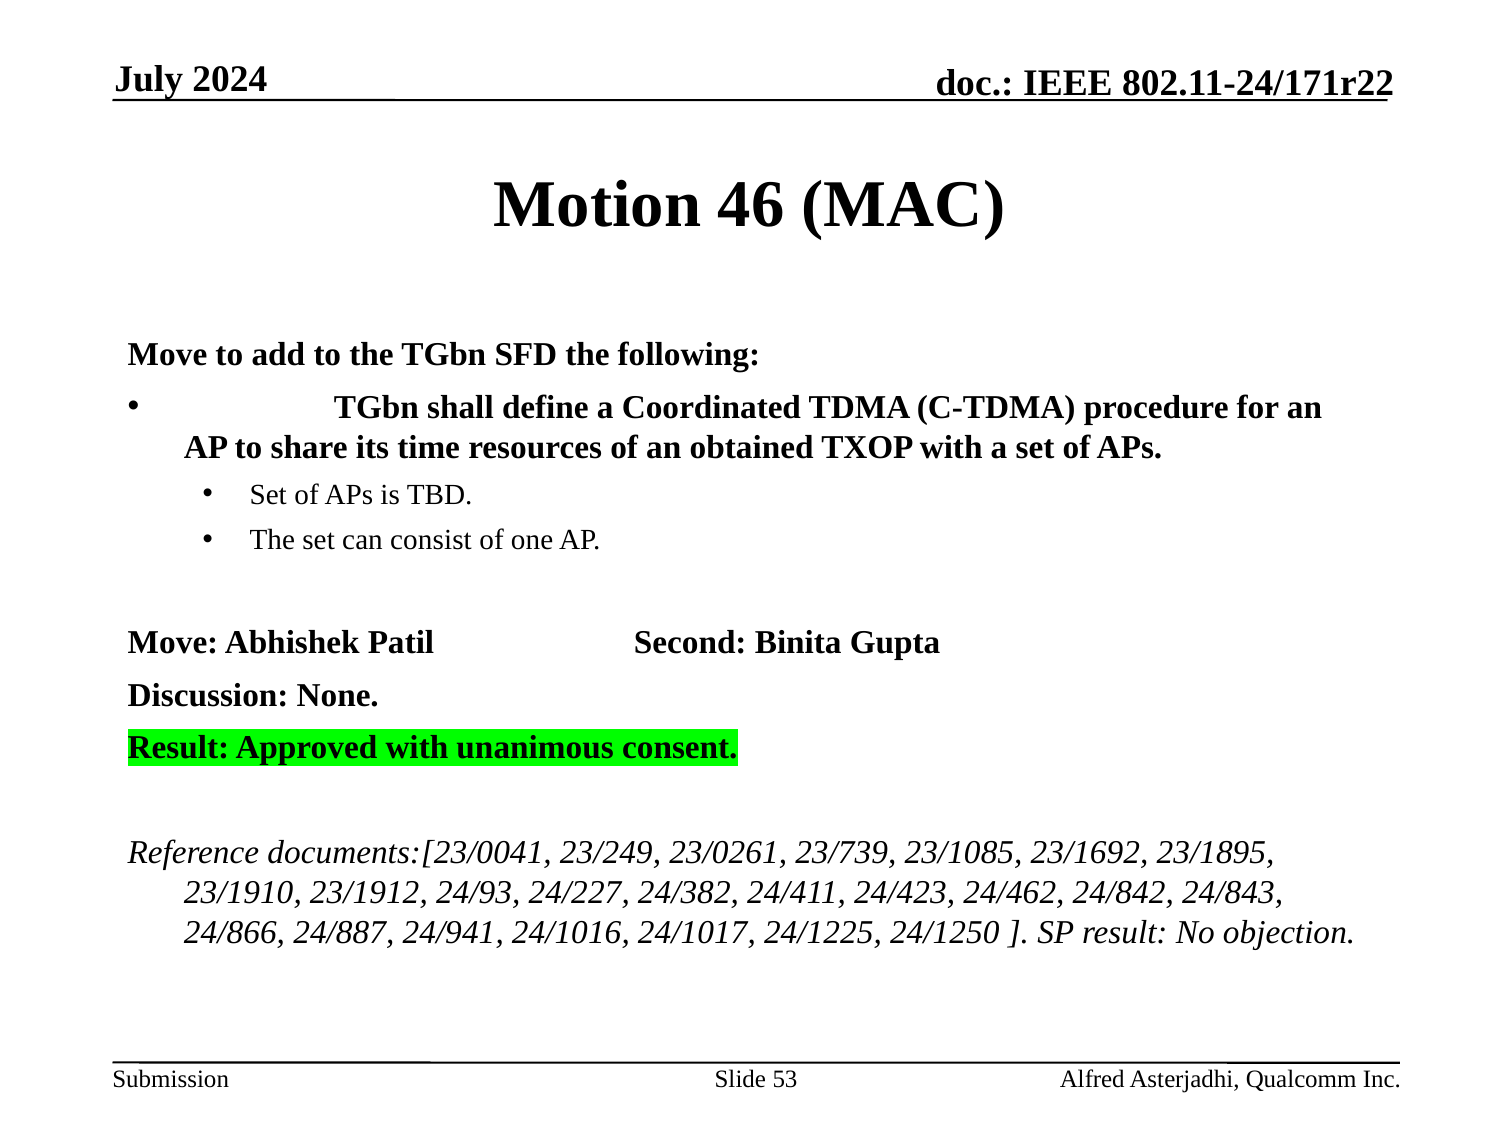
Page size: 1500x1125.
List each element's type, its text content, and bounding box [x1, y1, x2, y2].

slide_number Slide 53 [712, 1061, 800, 1123]
title Motion 46 (MAC) [112, 112, 1388, 288]
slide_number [114, 54, 423, 100]
footer Alfred Asterjadhi, Qualcomm Inc. [878, 1061, 1402, 1093]
list Move to add to the TGbn SFD the following: TGbn shall define a Coordinated TDMA (C-TDMA) procedure for an AP to share its time resources of an obtained TXOP with a set of APs. Set of APs is TBD. The set can consist of one AP. Move: Abhishek Patil Second: Binita Gupta Discussion: None. Result: Approved with unanimous consent. Reference documents:[23/0041, 23/249, 23/0261, 23/739, 23/1085, 23/1692, 23/1895, 23/1910, 23/1912, 24/93, 24/227, 24/382, 24/411, 24/423, 24/462, 24/842, 24/843, 24/866, 24/887, 24/941, 24/1016, 24/1017, 24/1225, 24/1250 ]. SP result: No objection. [112, 324, 1388, 1000]
